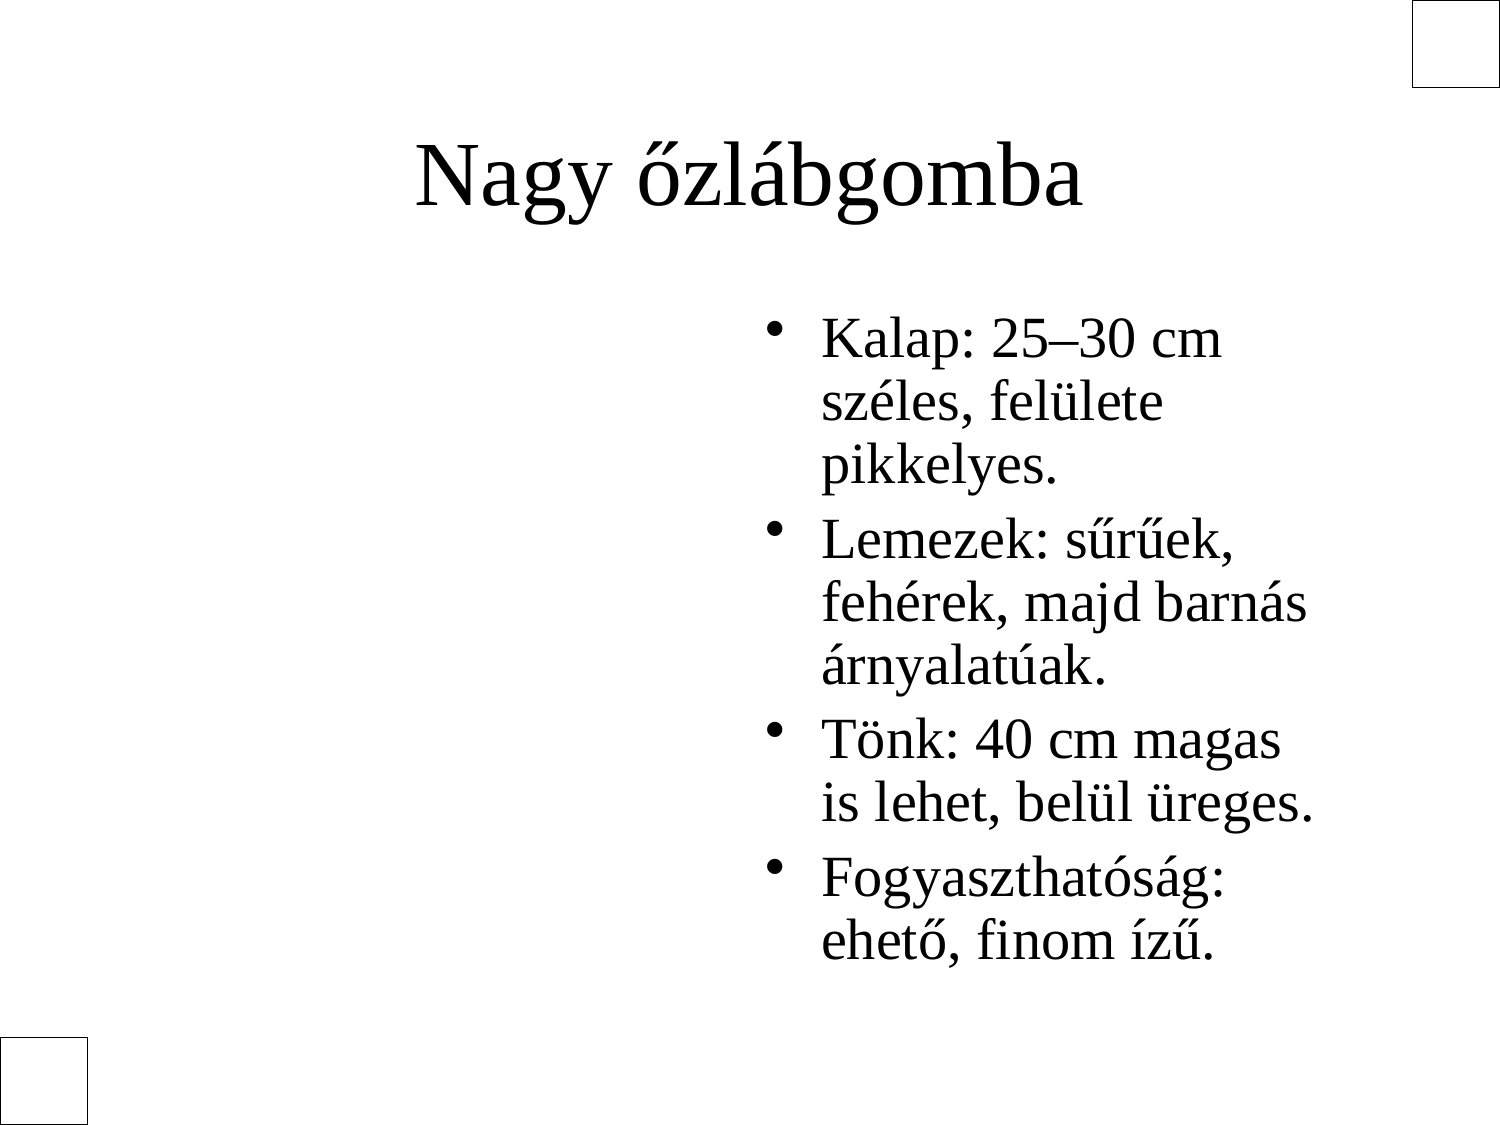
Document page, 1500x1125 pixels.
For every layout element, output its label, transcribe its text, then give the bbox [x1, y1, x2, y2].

title Nagy őzlábgomba [112, 74, 1388, 263]
list Kalap: 25–30 cm széles, felülete pikkelyes. Lemezek: sűrűek, fehérek, majd barnás árnyalatúak. Tönk: 40 cm magas is lehet, belül üreges. Fogyaszthatóság: ehető, finom ízű. [749, 299, 1341, 891]
text_box [1412, 0, 1500, 88]
text_box [0, 1037, 88, 1125]
